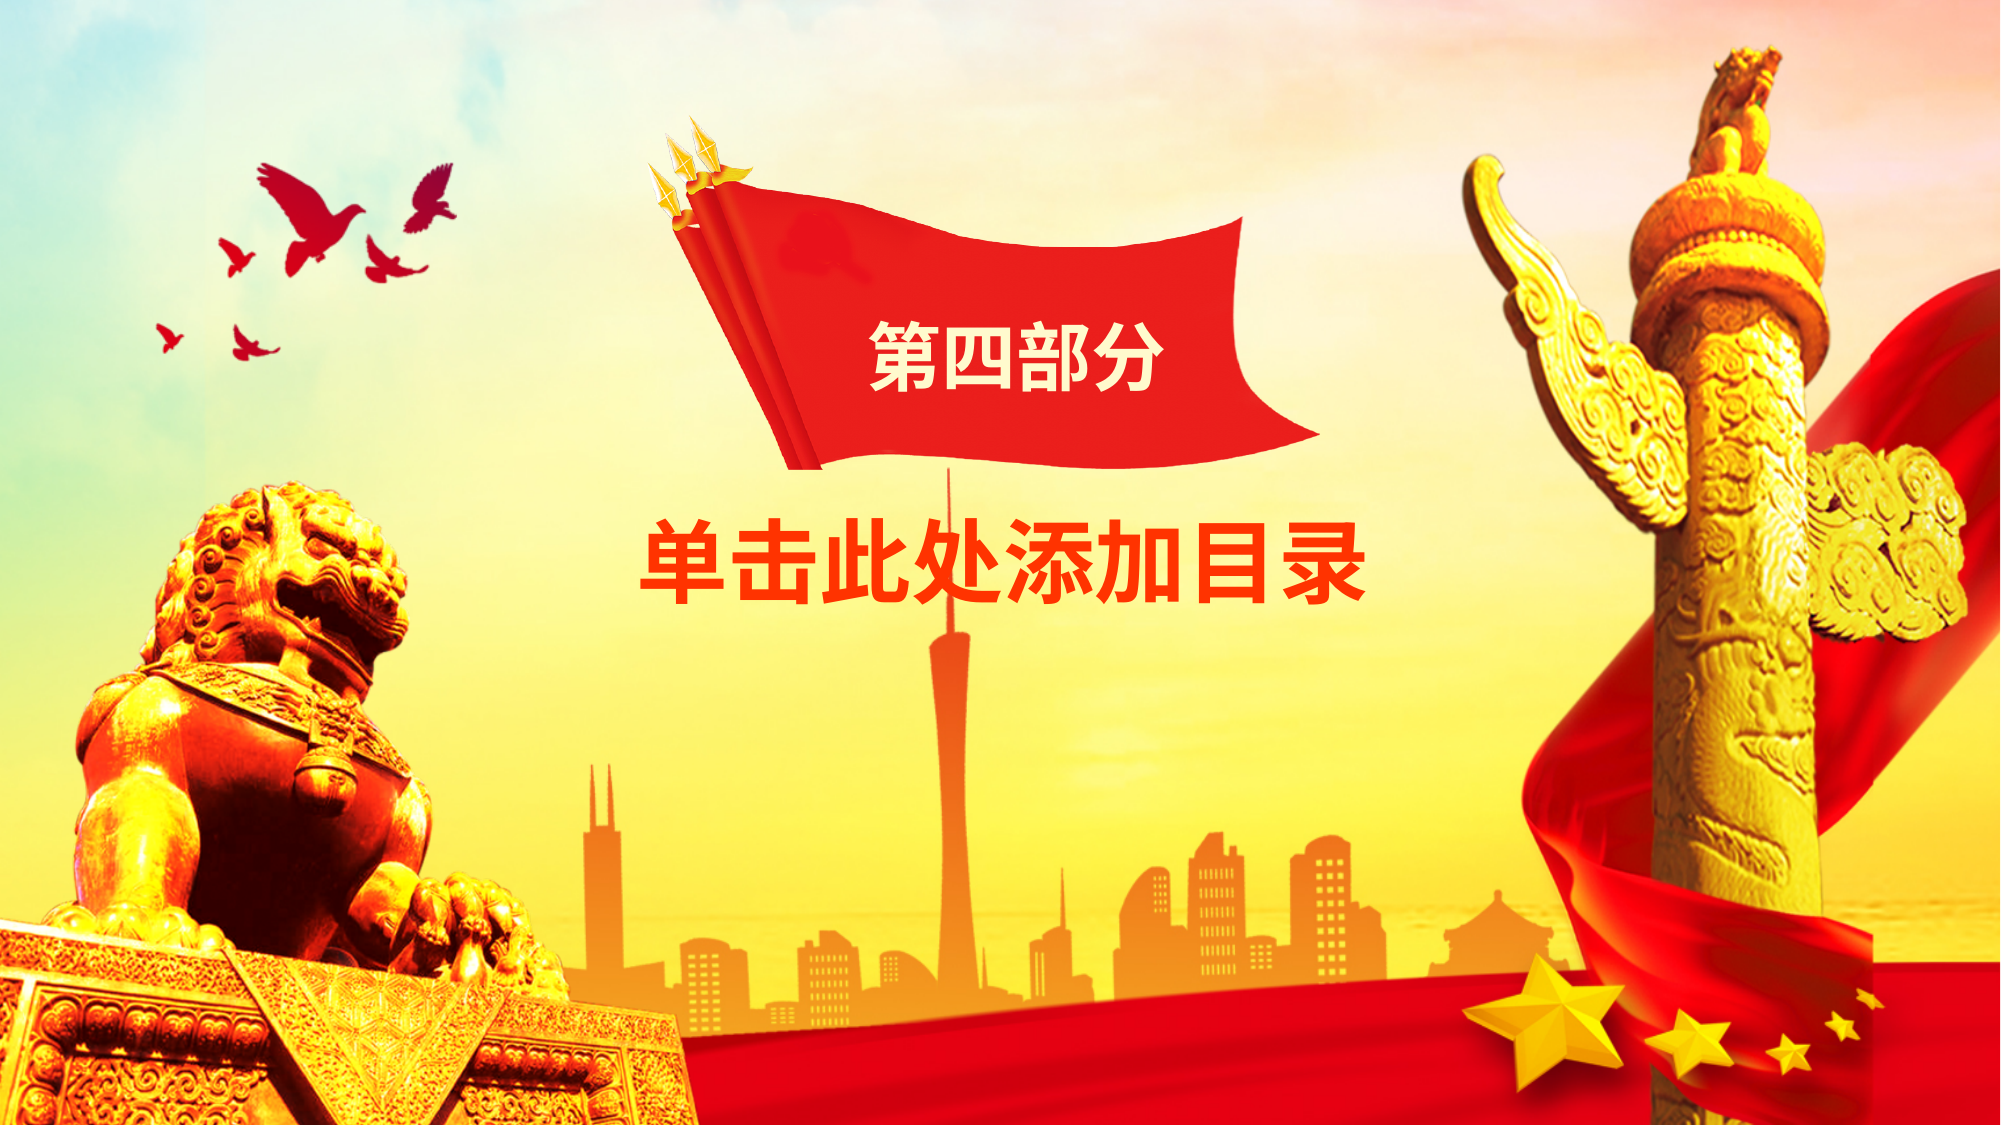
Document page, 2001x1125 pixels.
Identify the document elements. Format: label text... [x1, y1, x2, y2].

text_box 单击此处添加目录 [702, 497, 1386, 623]
picture [0, 0, 2001, 1125]
